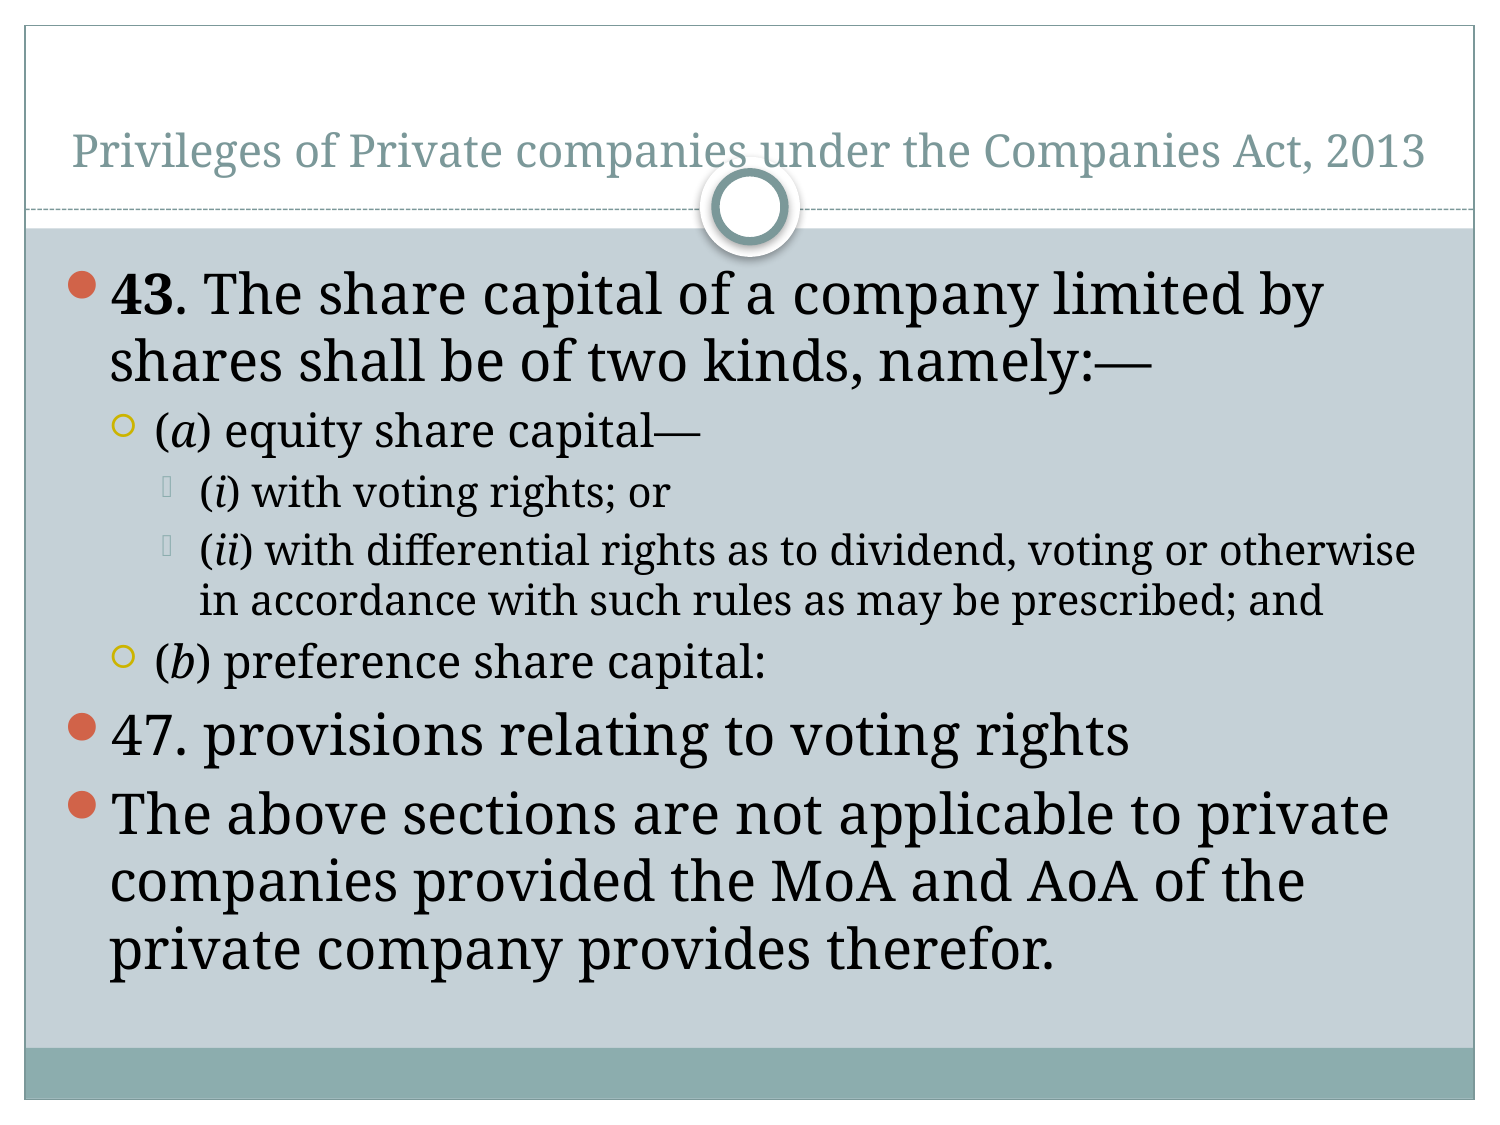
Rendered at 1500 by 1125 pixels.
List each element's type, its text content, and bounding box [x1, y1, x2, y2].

title Privileges of Private companies under the Companies Act, 2013 [49, 60, 1450, 185]
list 43. The share capital of a company limited by shares shall be of two kinds, namely:— (a) equity share capital— (i) with voting rights; or (ii) with differential rights as to dividend, voting or otherwise in accordance with such rules as may be prescribed; and (b) preference share capital: 47. provisions relating to voting rights The above sections are not applicable to private companies provided the MoA and AoA of the private company provides therefor. [49, 250, 1445, 1001]
